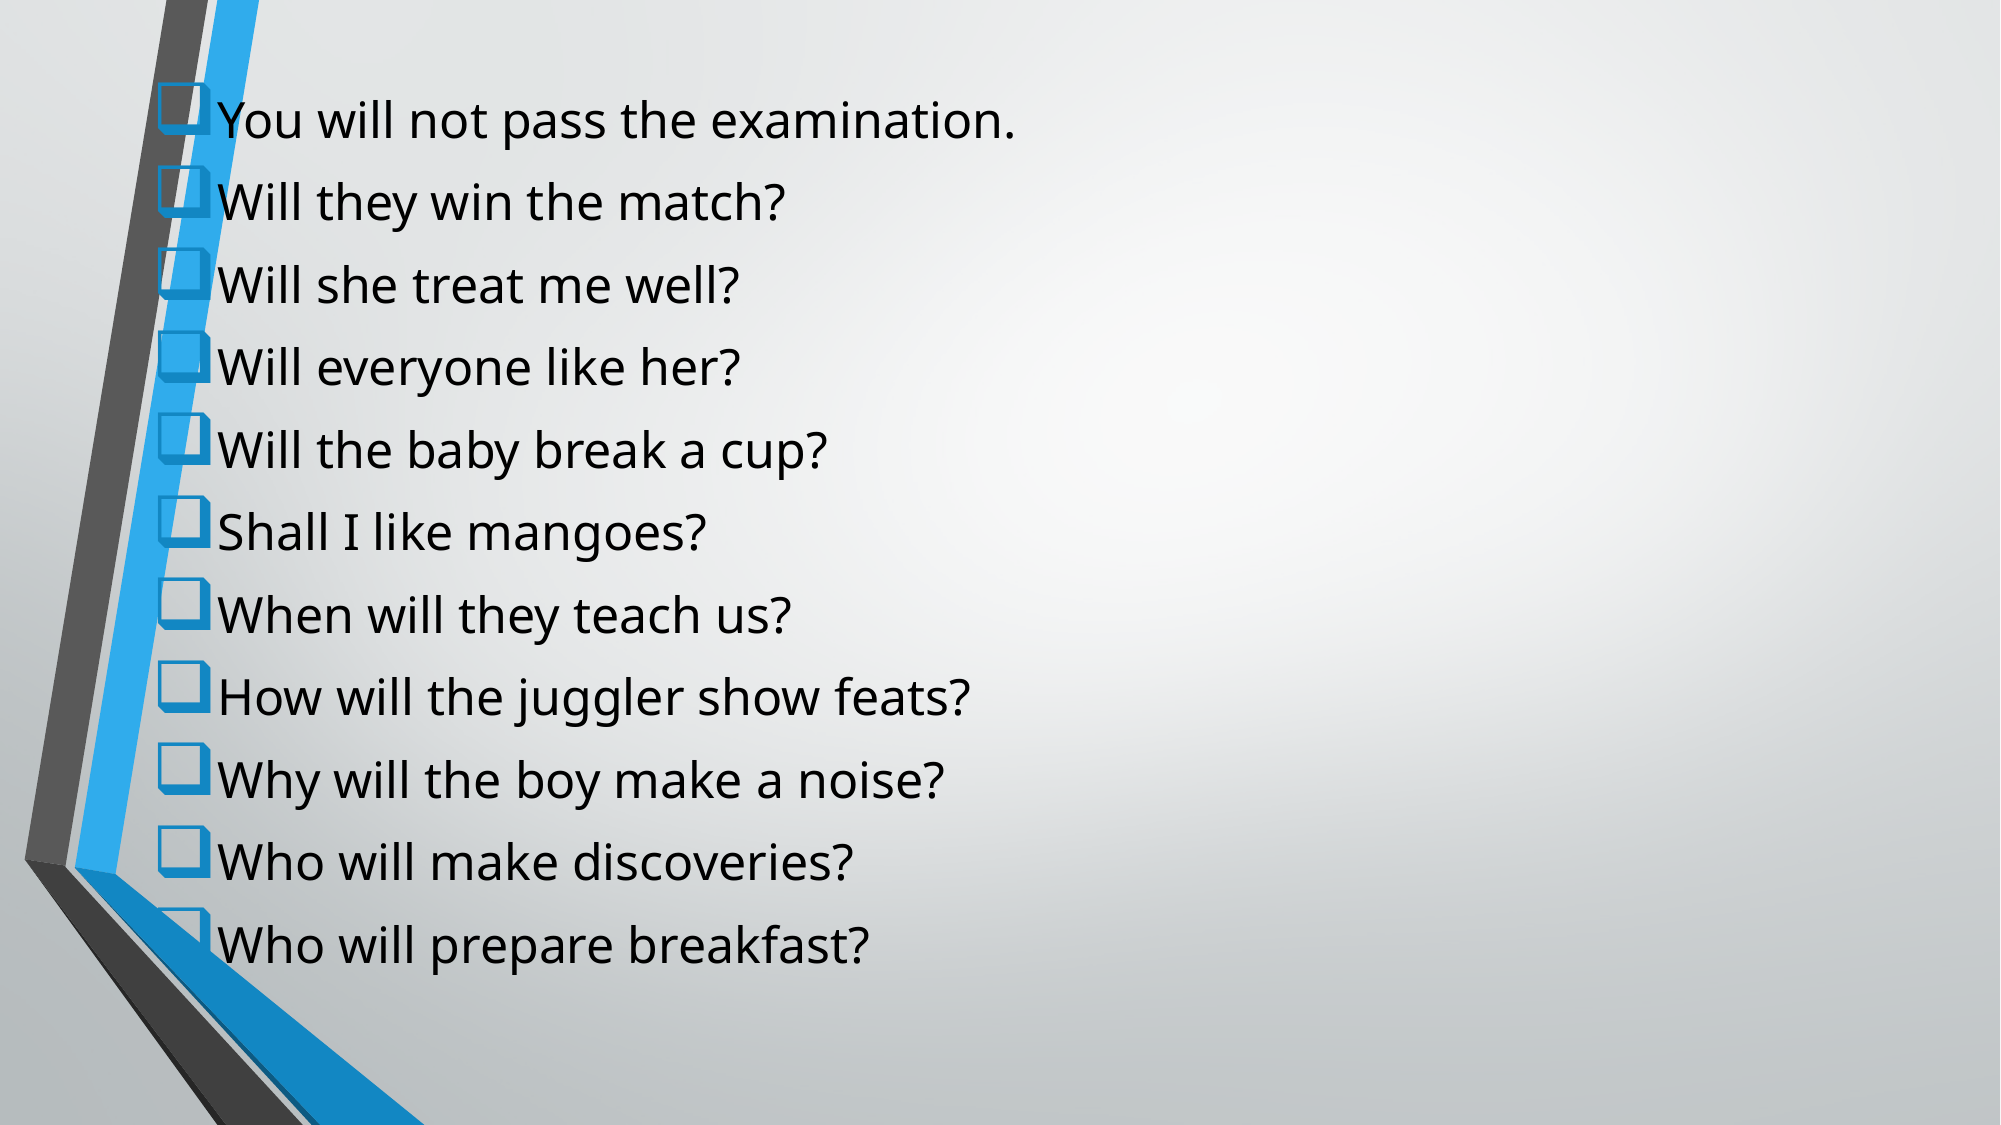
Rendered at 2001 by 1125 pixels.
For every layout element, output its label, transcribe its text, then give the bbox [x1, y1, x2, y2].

list You will not pass the examination. Will they win the match? Will she treat me well? Will everyone like her? Will the baby break a cup? Shall I like mangoes? When will they teach us? How will the juggler show feats? Why will the boy make a noise? Who will make discoveries? Who will prepare breakfast? [137, 48, 1863, 1014]
